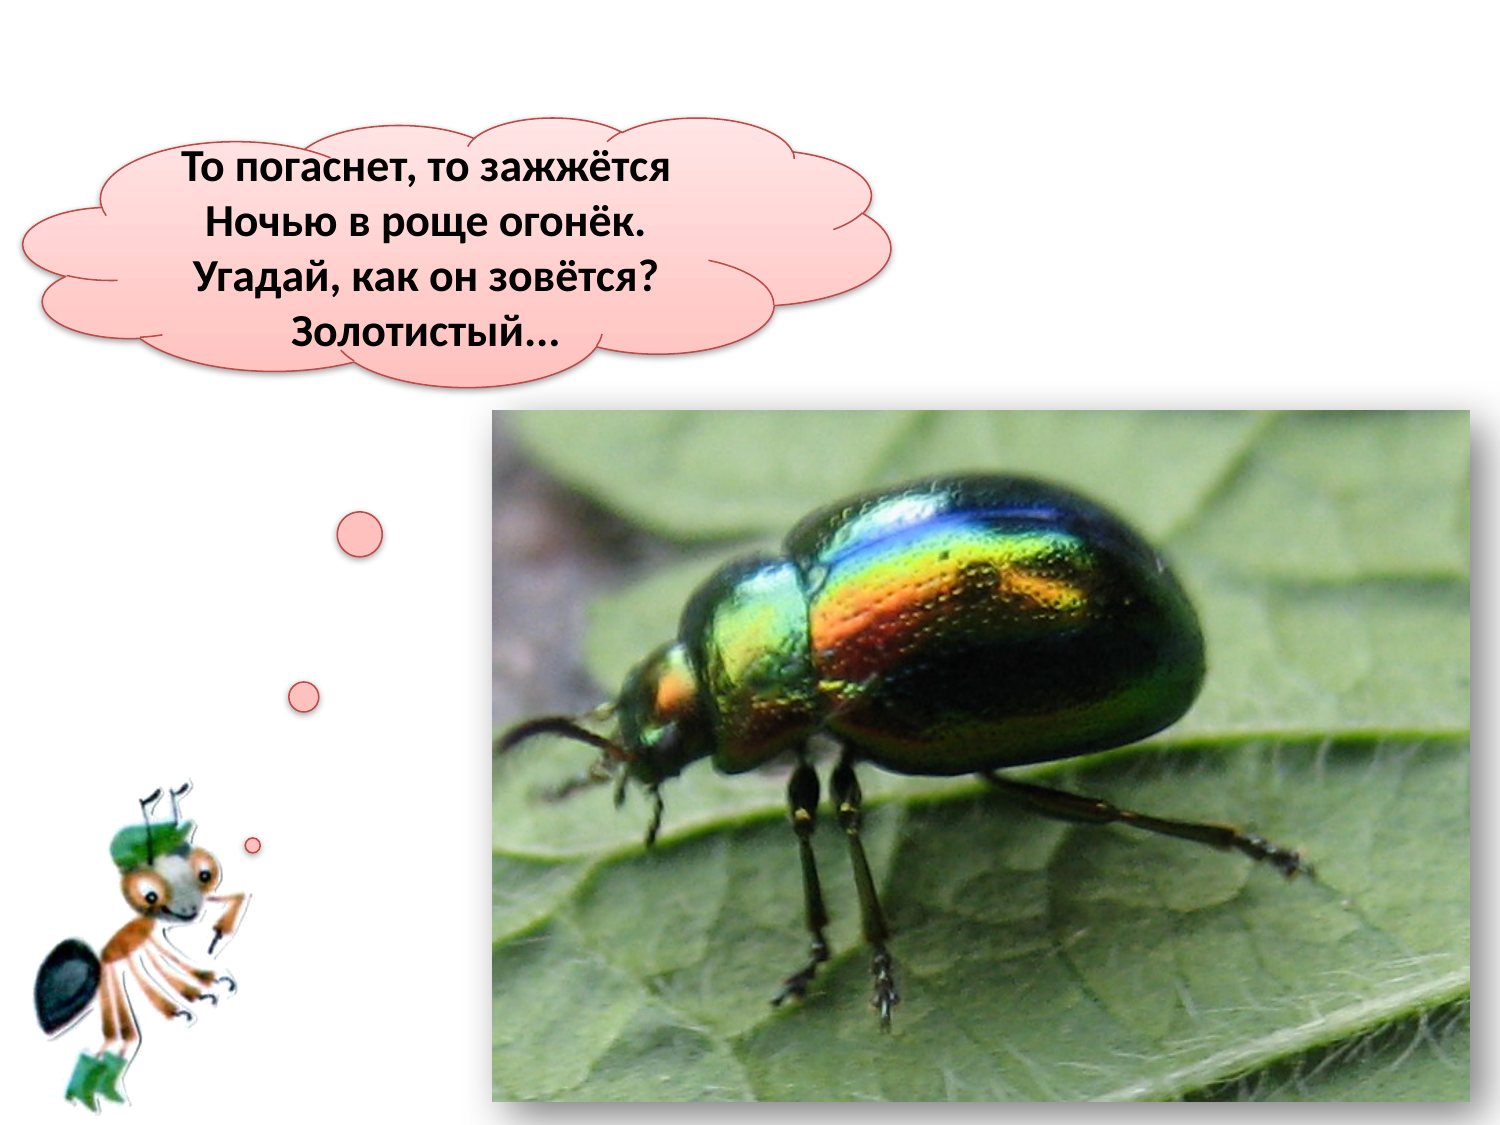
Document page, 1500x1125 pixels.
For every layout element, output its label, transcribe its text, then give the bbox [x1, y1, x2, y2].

text_box То погаснет, то зажжётся Ночью в роще огонёк. Угадай, как он зовётся? Золотистый... [336, 511, 383, 558]
picture [491, 409, 1471, 1102]
picture [23, 773, 255, 1125]
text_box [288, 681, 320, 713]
text_box То погаснет, то зажжётся Ночью в роще огонёк. Угадай, как он зовётся? Золотистый... [21, 117, 892, 389]
